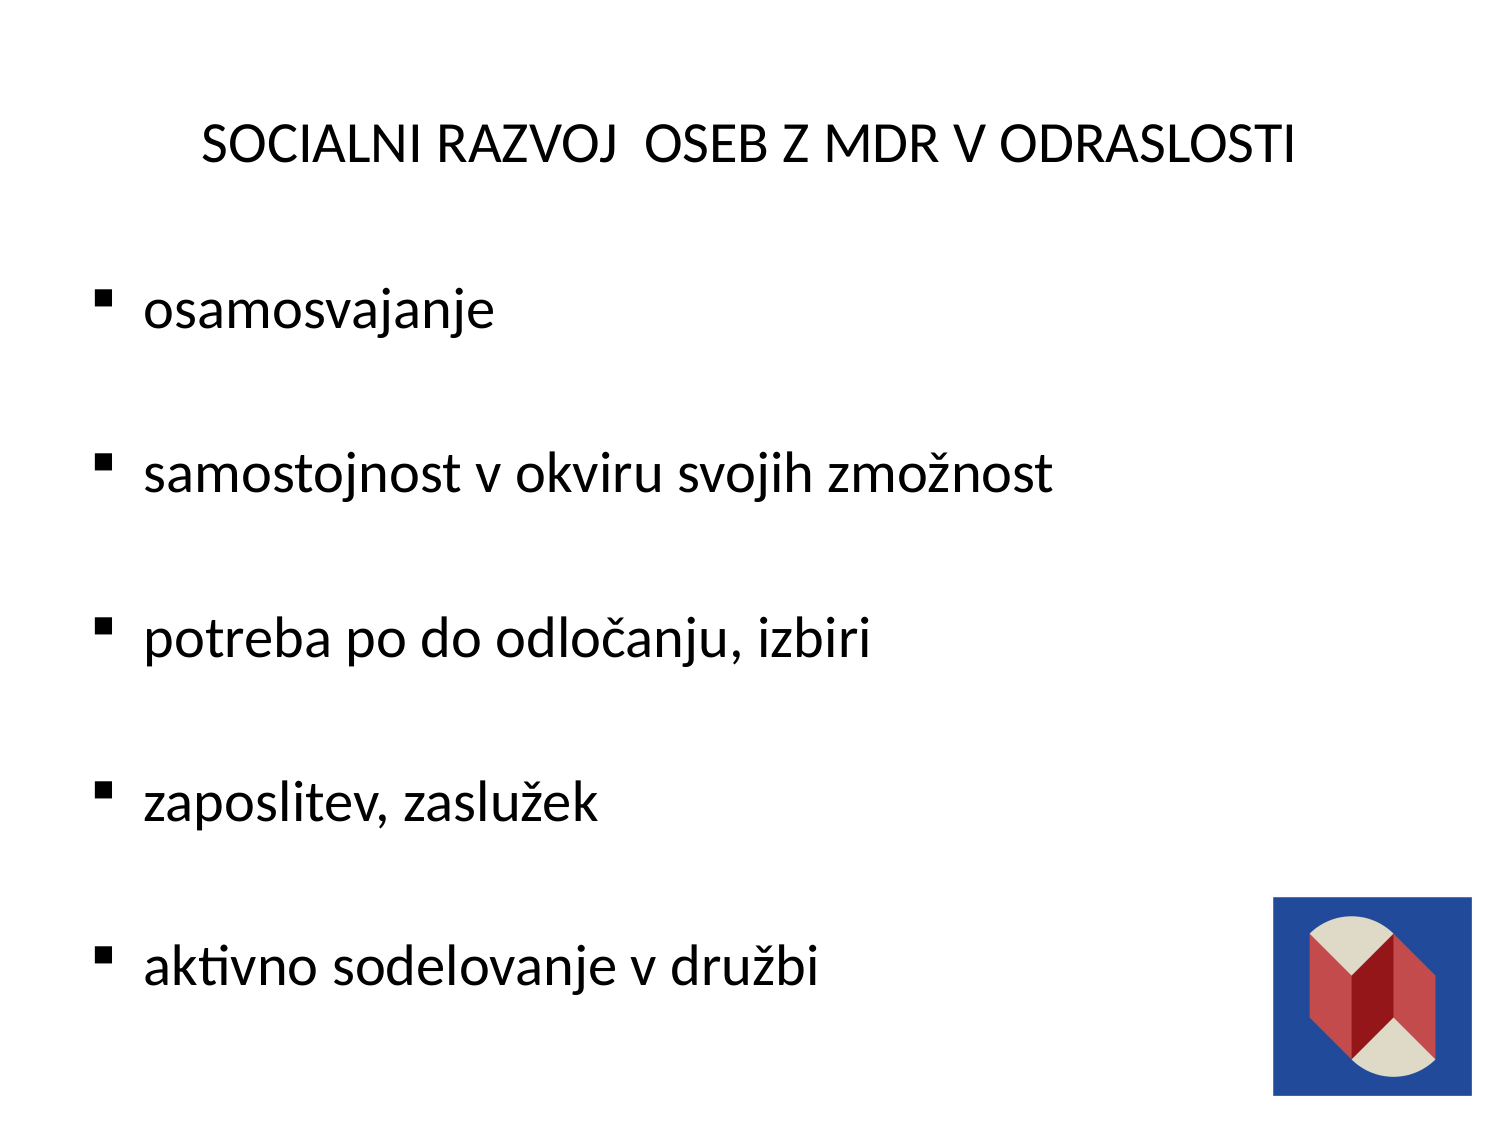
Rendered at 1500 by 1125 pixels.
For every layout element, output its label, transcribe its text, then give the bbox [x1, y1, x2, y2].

list osamosvajanje samostojnost v okviru svojih zmožnost potreba po do odločanju, izbiri zaposlitev, zaslužek aktivno sodelovanje v družbi [75, 262, 1425, 1005]
picture [1269, 892, 1477, 1100]
title SOCIALNI RAZVOJ OSEB Z MDR V ODRASLOSTI [75, 45, 1425, 233]
